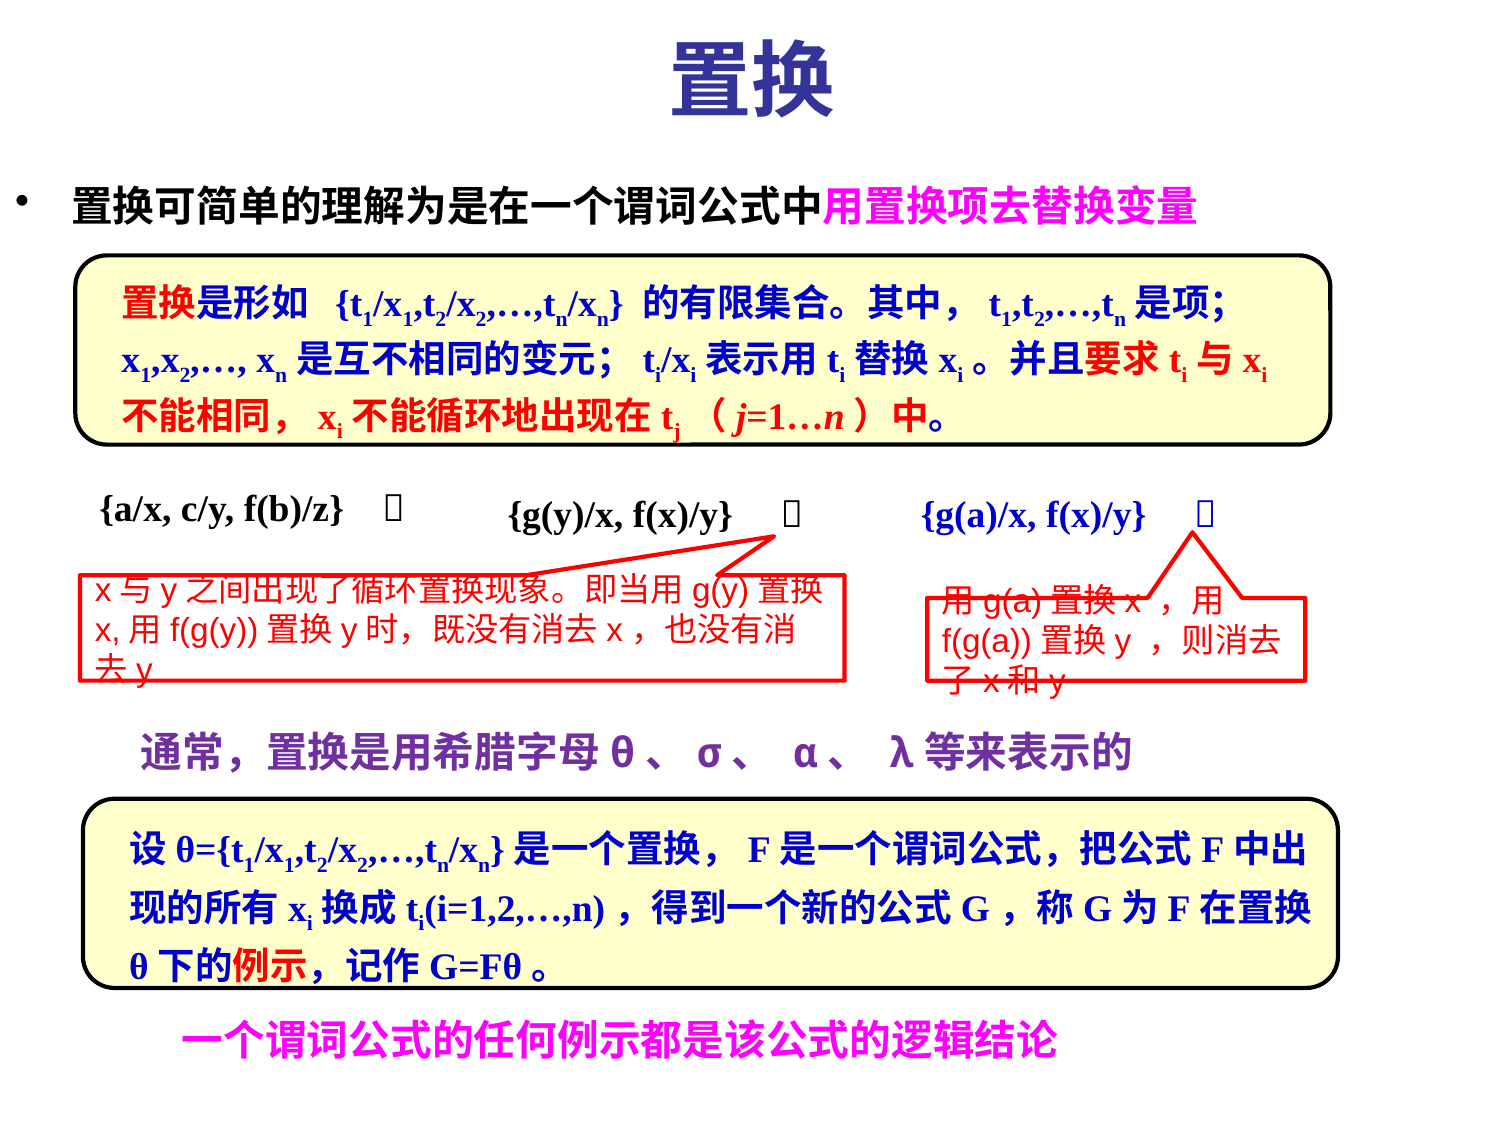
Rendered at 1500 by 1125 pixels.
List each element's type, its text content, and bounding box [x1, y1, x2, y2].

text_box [82, 798, 1339, 989]
text_box {a/x, c/y, f(b)/z}  [84, 476, 420, 537]
list 置换可简单的理解为是在一个谓词公式中用置换项去替换变量 [0, 172, 1500, 256]
text_box 用g(a)置换x ，用f(g(a))置换y ，则消去了x和y [925, 530, 1308, 683]
text_box 一个谓词公式的任何例示都是该公式的逻辑结论 [166, 1006, 1148, 1072]
title 置换 [76, 19, 1427, 135]
text_box {g(y)/x, f(x)/y}  [492, 482, 819, 543]
text_box {g(a)/x, f(x)/y}  [906, 482, 1232, 543]
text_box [75, 255, 1331, 445]
text_box 通常，置换是用希腊字母θ、σ、 α、 λ等来表示的 [126, 718, 1189, 783]
text_box x与y之间出现了循环置换现象。即当用g(y)置换x,用f(g(y))置换y时，既没有消去x，也没有消去y [77, 534, 847, 683]
